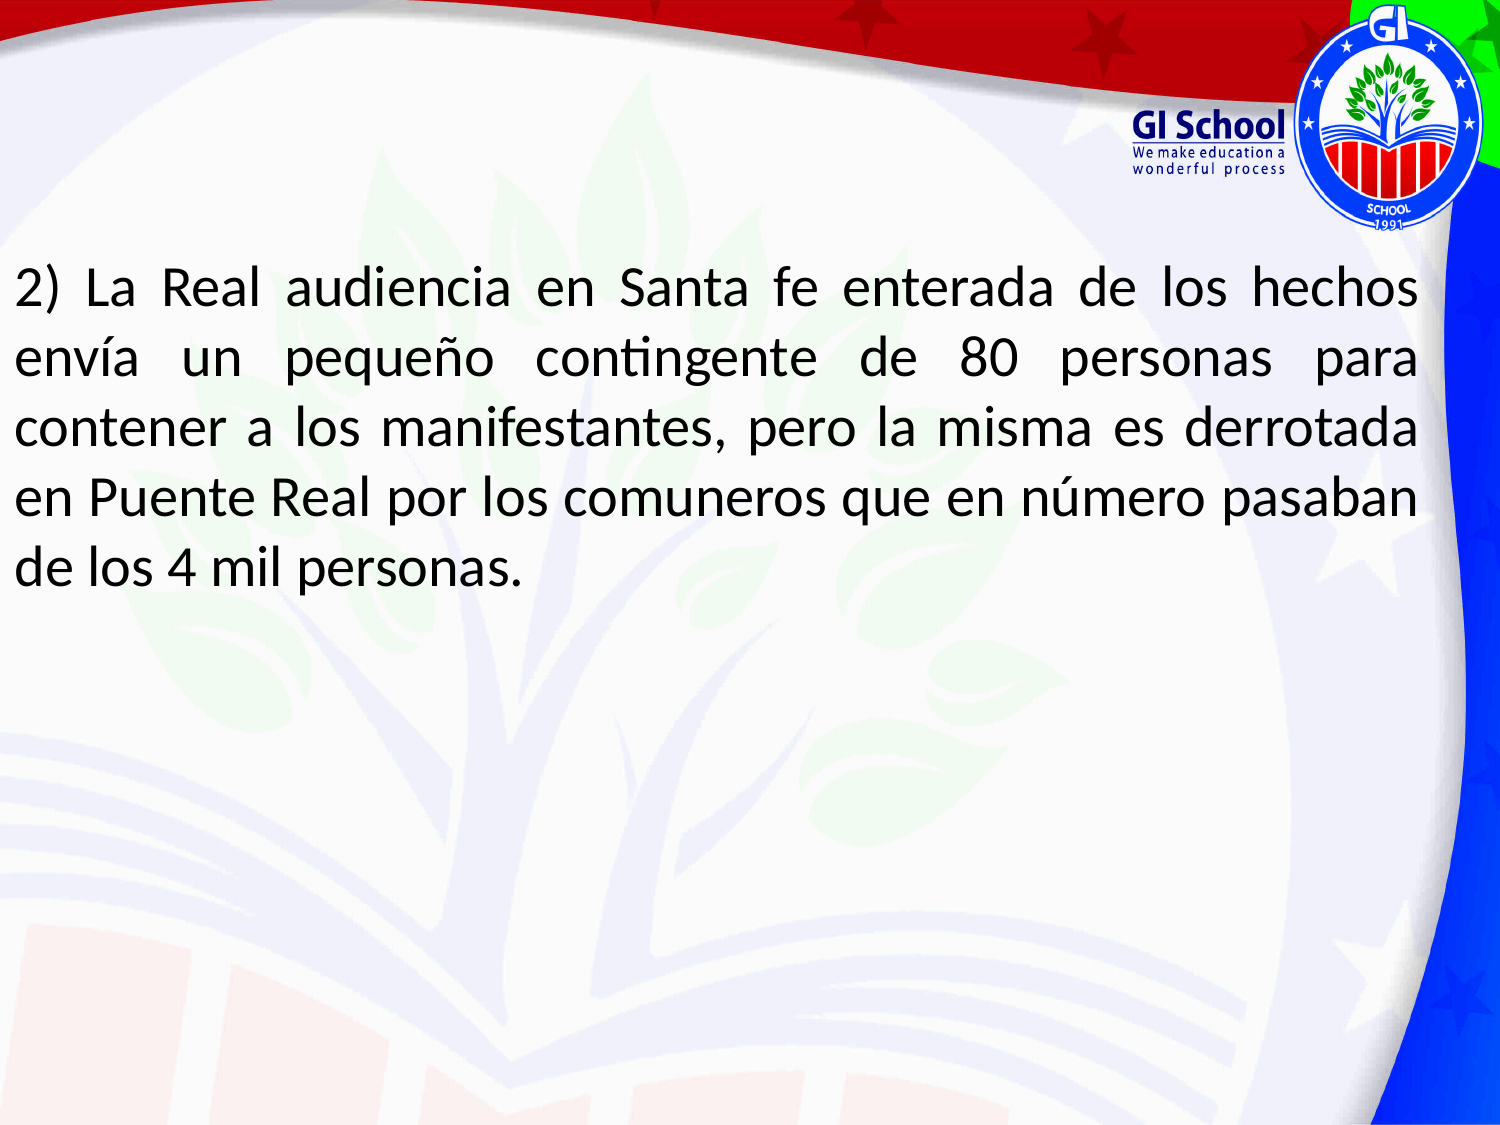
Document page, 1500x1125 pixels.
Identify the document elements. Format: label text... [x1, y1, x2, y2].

picture [0, 0, 1500, 1125]
text_box 2) La Real audiencia en Santa fe enterada de los hechos envía un pequeño contingente de 80 personas para contener a los manifestantes, pero la misma es derrotada en Puente Real por los comuneros que en número pasaban de los 4 mil personas. [0, 241, 1436, 606]
